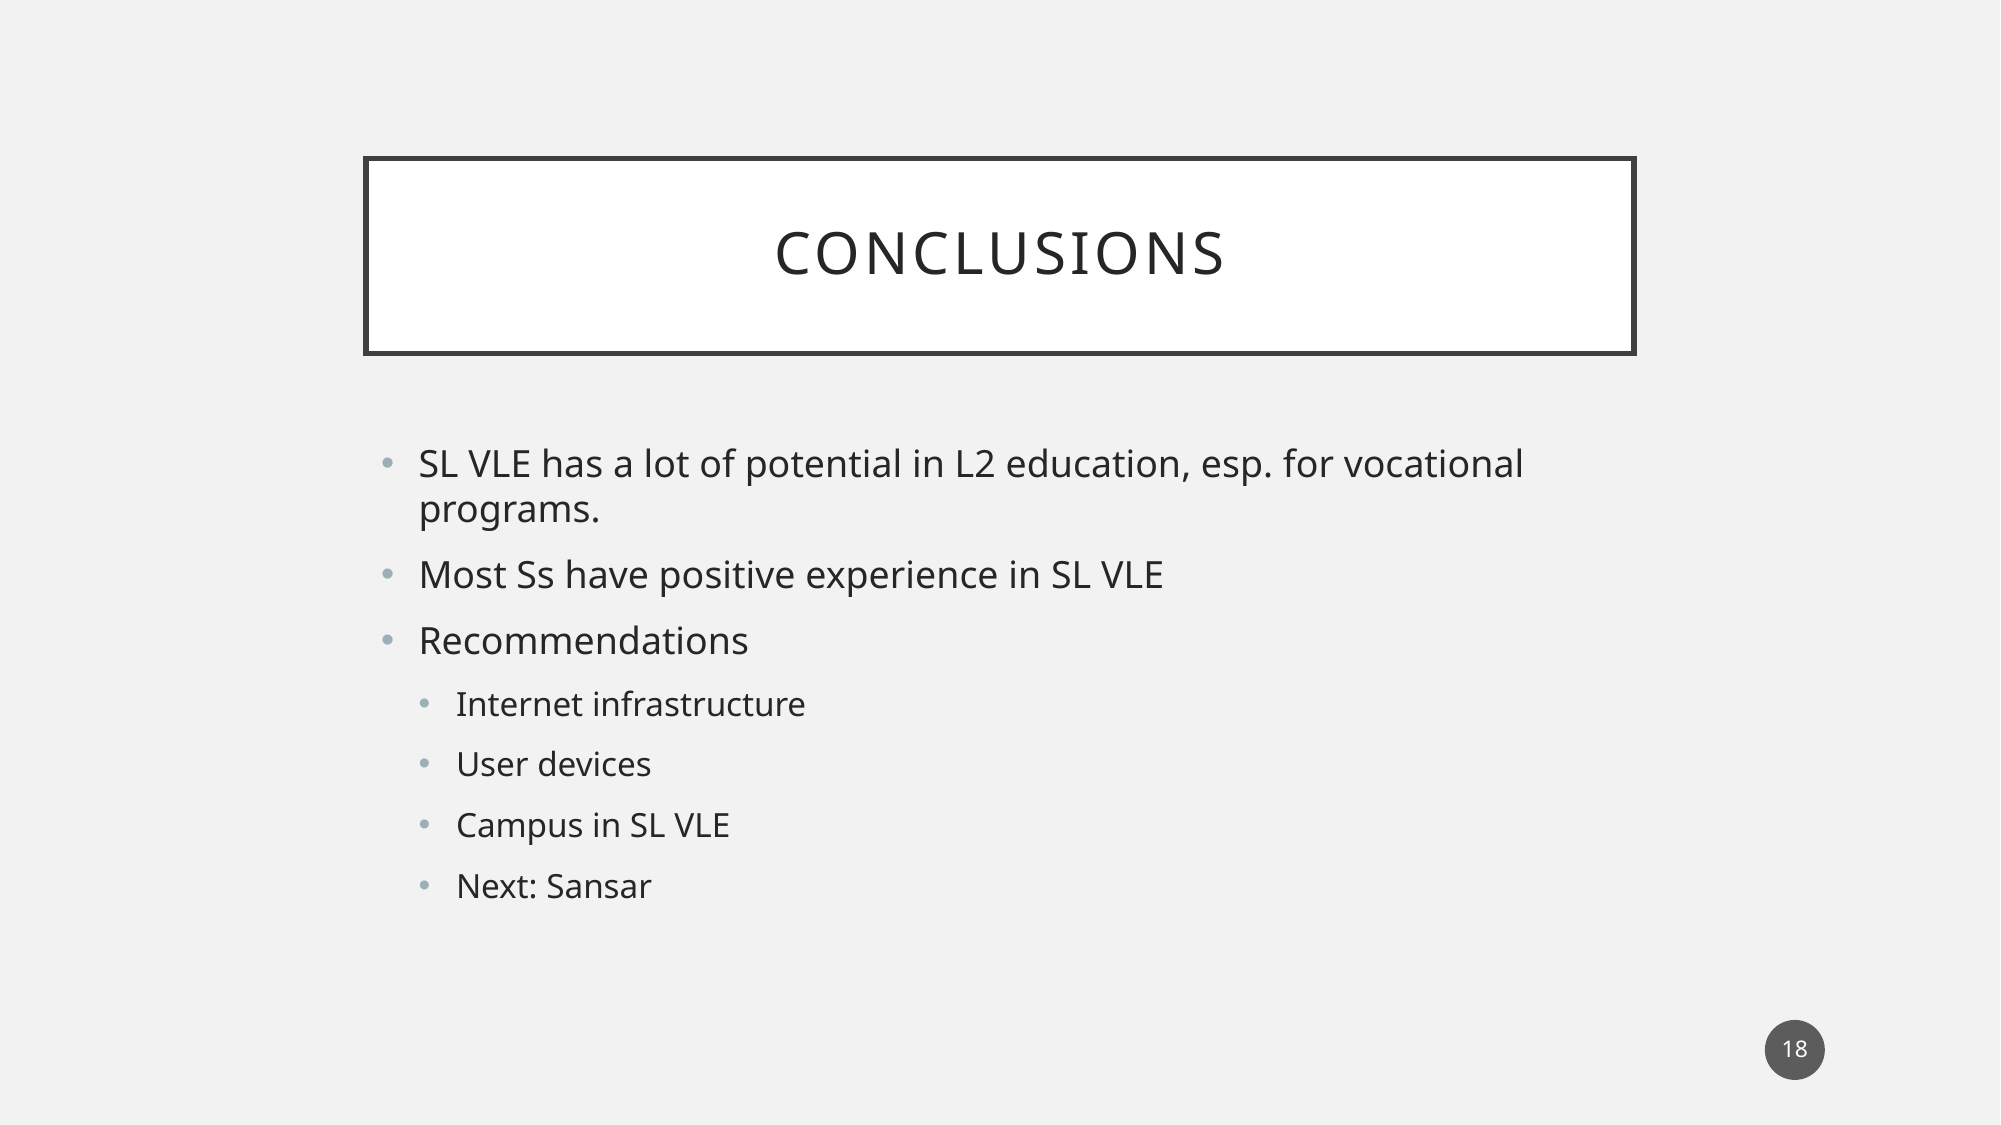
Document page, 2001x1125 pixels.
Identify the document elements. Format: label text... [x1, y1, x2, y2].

slide_number 18 [1764, 1019, 1825, 1080]
title Conclusions [363, 156, 1637, 356]
list SL VLE has a lot of potential in L2 education, esp. for vocational programs. Most Ss have positive experience in SL VLE Recommendations Internet infrastructure User devices Campus in SL VLE Next: Sansar [366, 432, 1634, 942]
